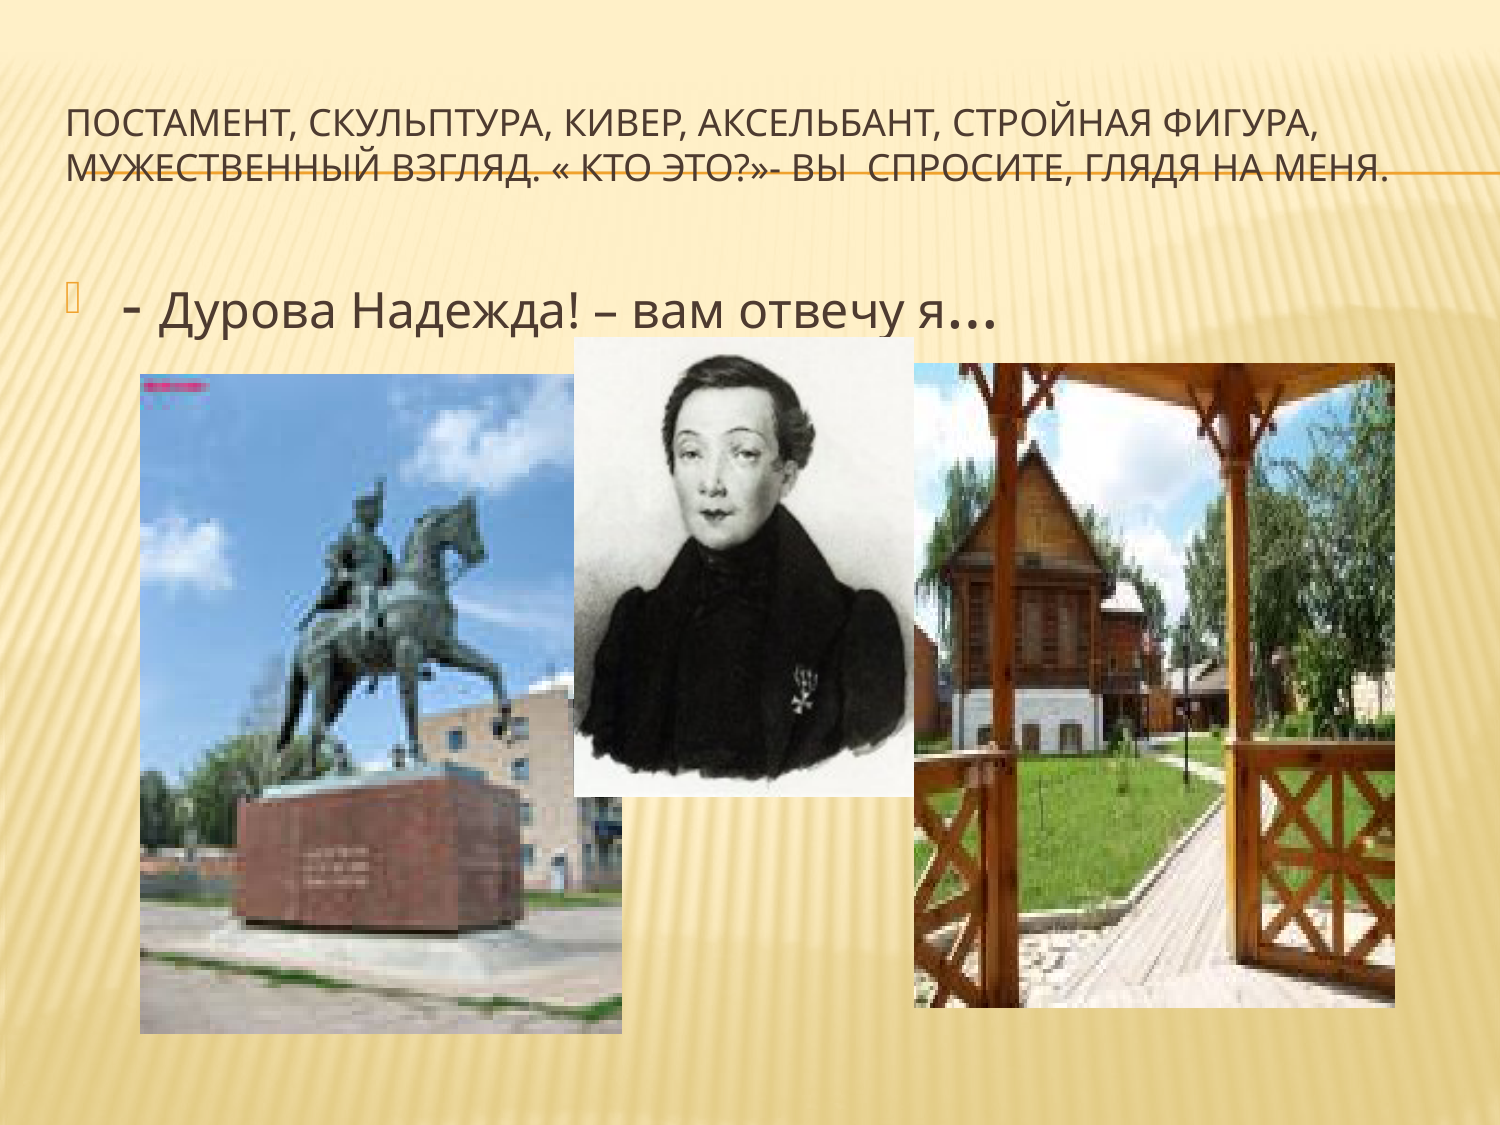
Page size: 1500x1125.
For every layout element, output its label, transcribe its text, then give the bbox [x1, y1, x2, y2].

picture [140, 374, 622, 1034]
list - Дурова Надежда! – вам отвечу я… [50, 254, 1475, 998]
picture [573, 336, 1395, 1009]
title Постамент, скульптура, кивер, аксельбант, стройная фигура, мужественный взгляд. « Кто это?»- вы спросите, глядя на меня. [50, 75, 1475, 213]
